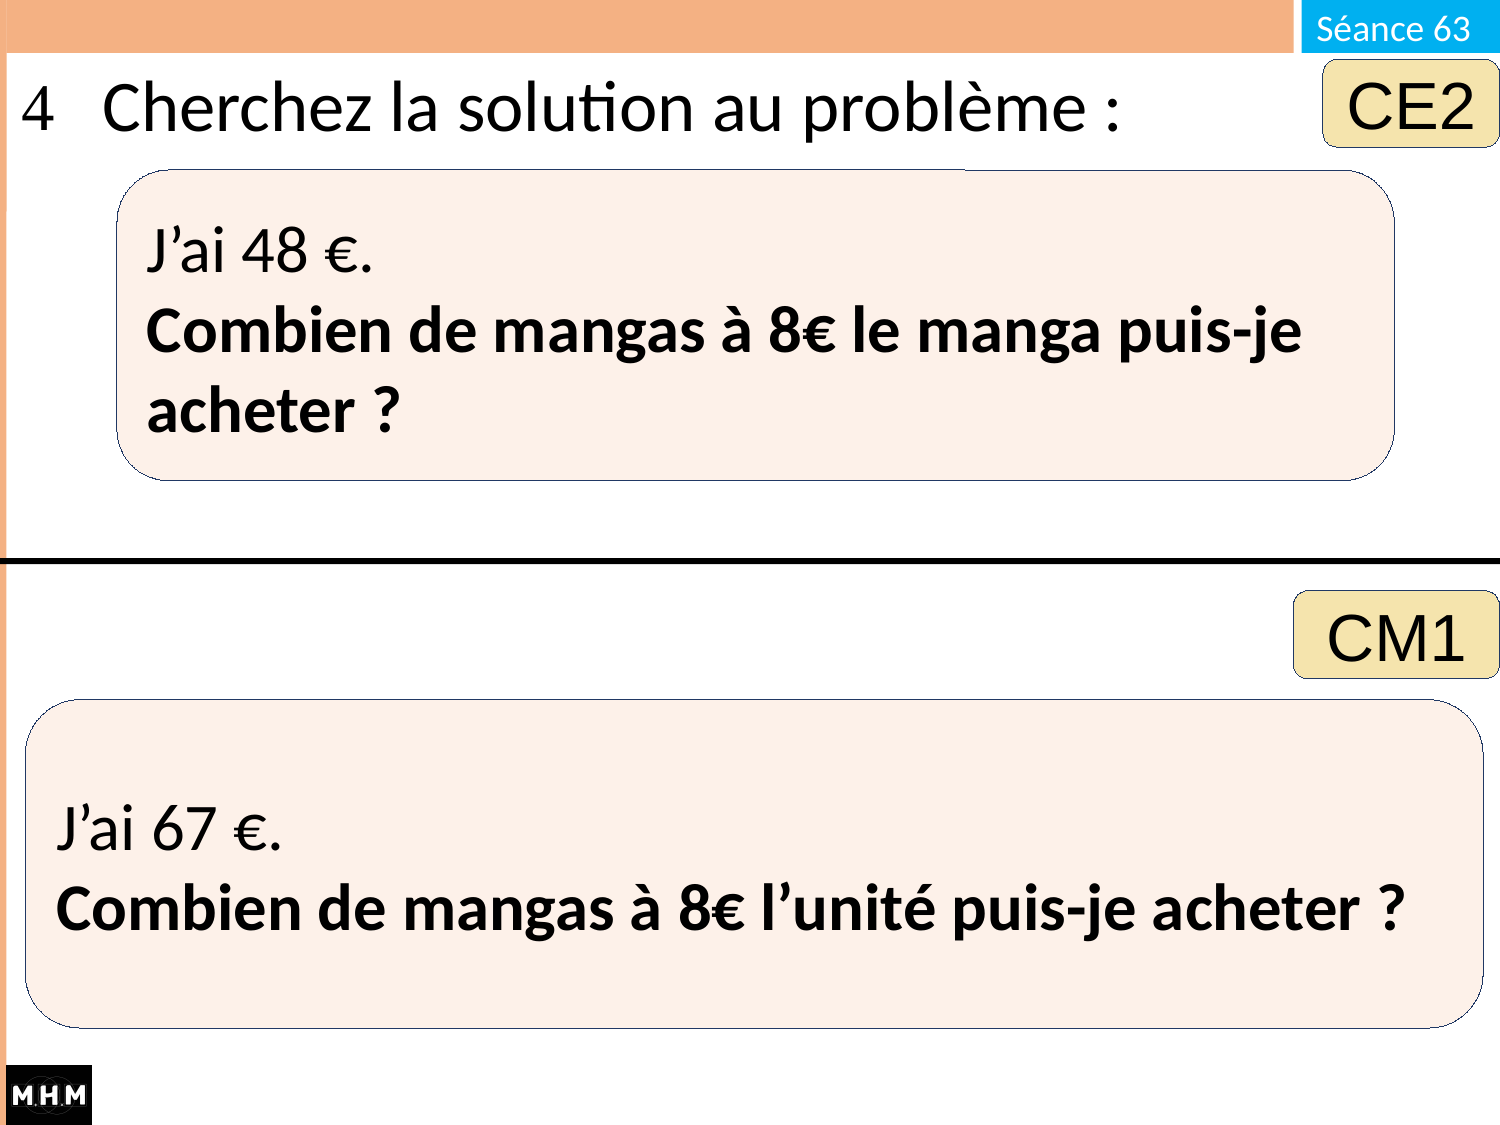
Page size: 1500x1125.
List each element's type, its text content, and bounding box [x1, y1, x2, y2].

text_box CM1 [1293, 590, 1500, 679]
text_box [121, 562, 1128, 699]
title Cherchez la solution au problème : [87, 32, 1381, 157]
picture [6, 1065, 92, 1125]
text_box CE2 [1322, 59, 1500, 148]
text_box J’ai 67 €. Combien de mangas à 8€ l’unité puis-je acheter ? [25, 699, 1484, 1029]
text_box [121, 452, 1128, 561]
text_box J’ai 48 €. Combien de mangas à 8€ le manga puis-je acheter ? [116, 169, 1395, 481]
